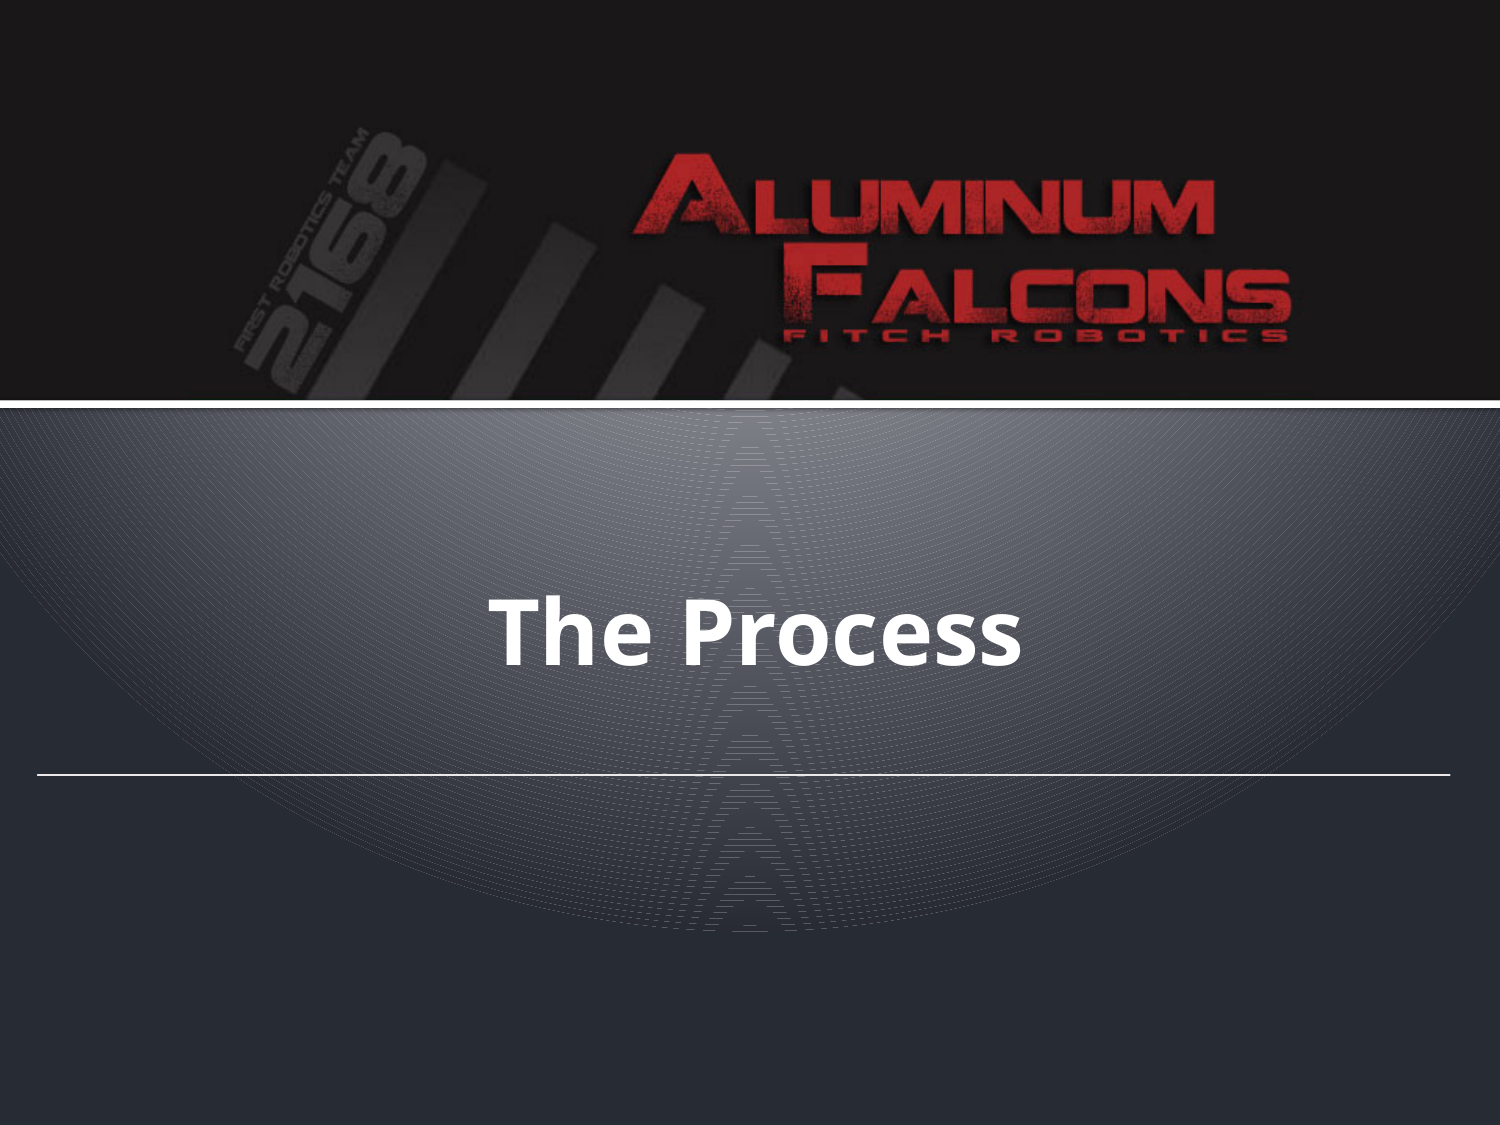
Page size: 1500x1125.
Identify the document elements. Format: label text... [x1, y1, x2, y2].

subtitle The Process [87, 474, 1413, 684]
picture [187, 117, 1314, 400]
